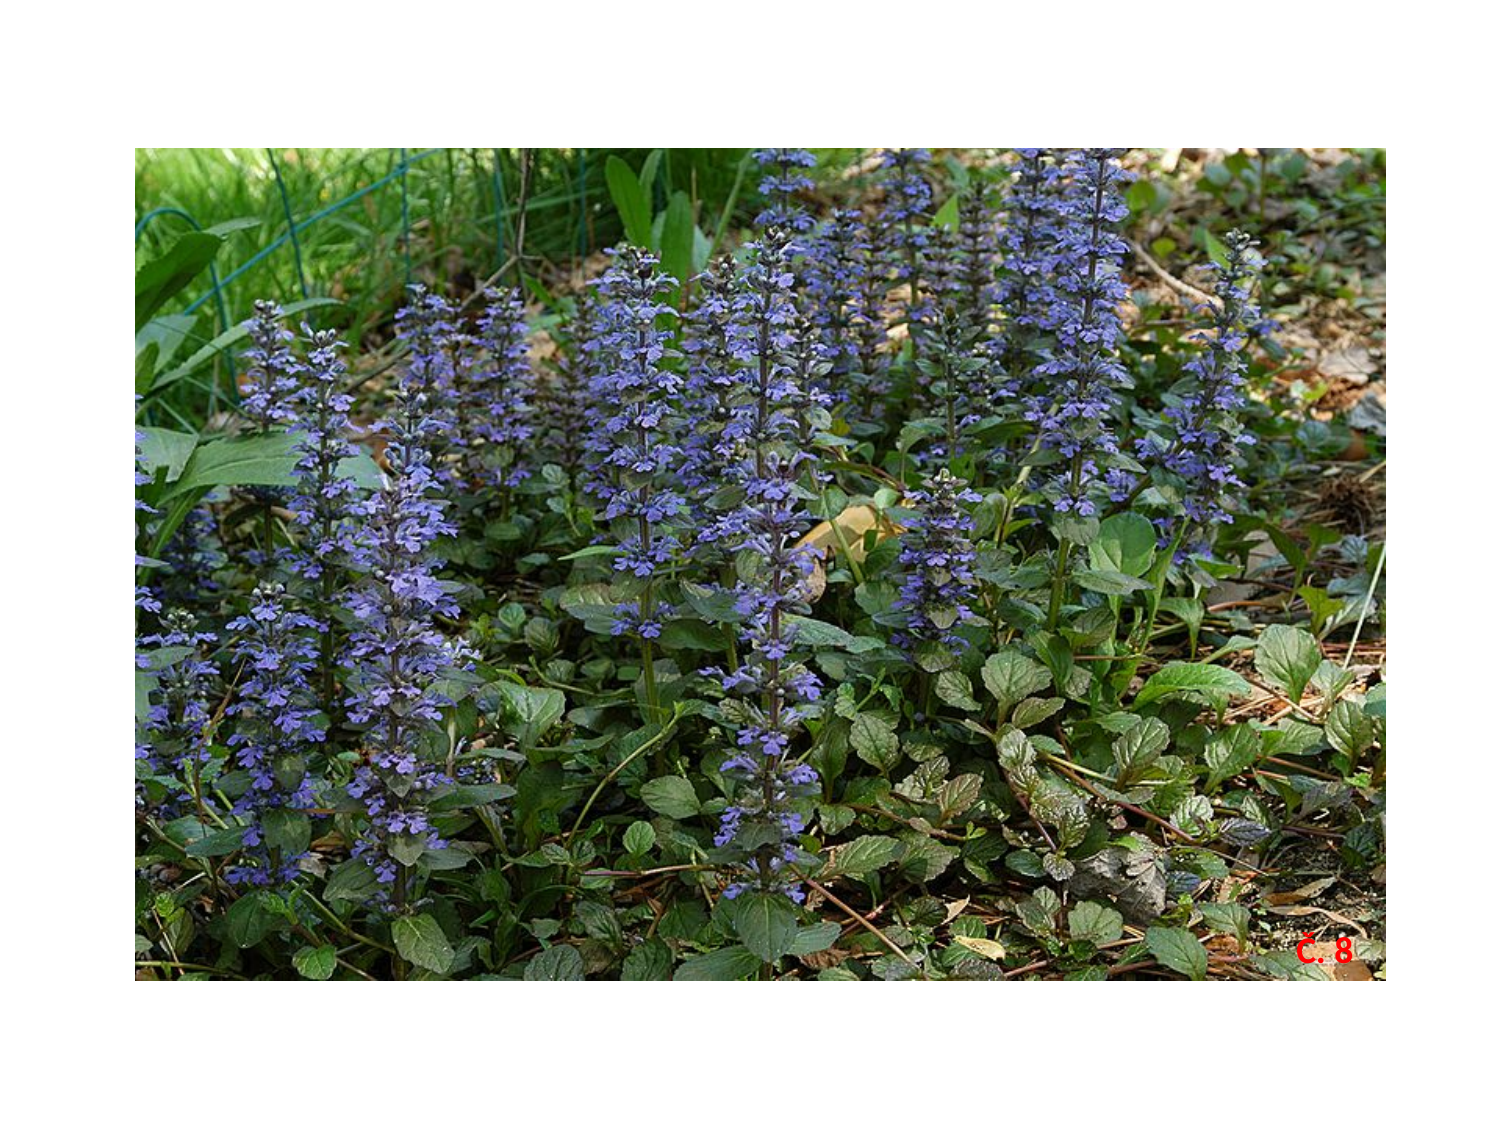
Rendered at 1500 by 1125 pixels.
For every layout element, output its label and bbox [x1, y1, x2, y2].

picture [135, 148, 1386, 981]
